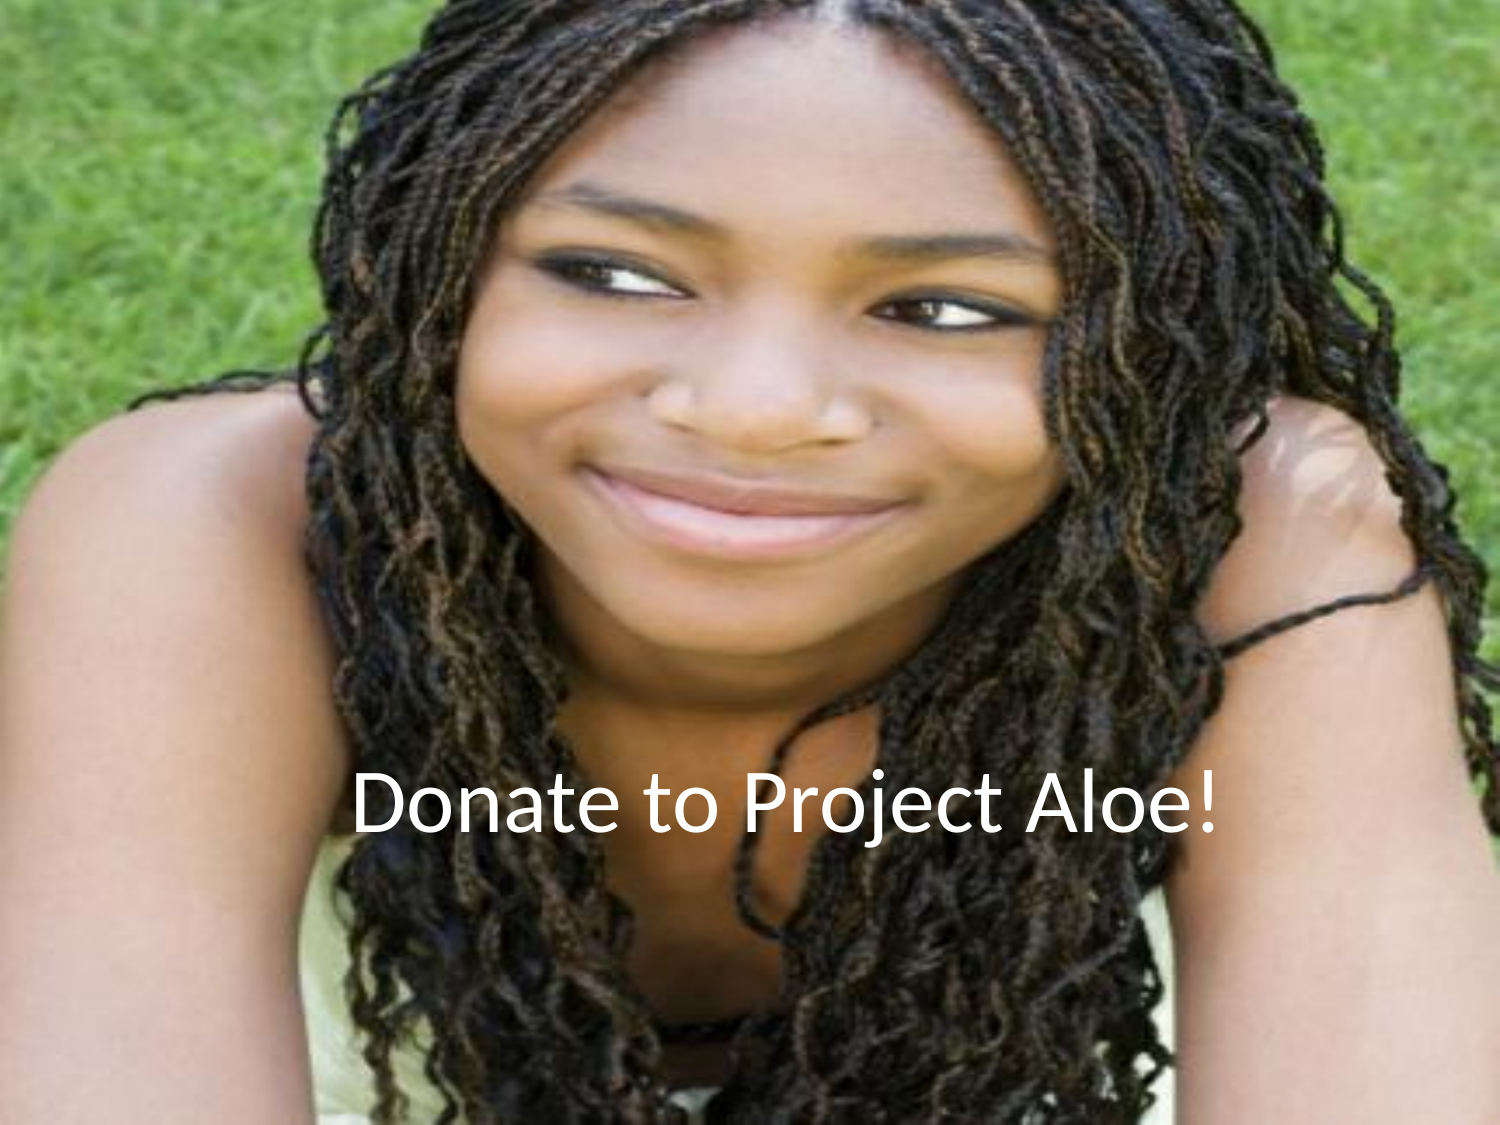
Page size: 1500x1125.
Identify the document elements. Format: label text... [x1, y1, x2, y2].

picture [0, 0, 1500, 1125]
title Donate to Project Aloe! [150, 675, 1425, 917]
